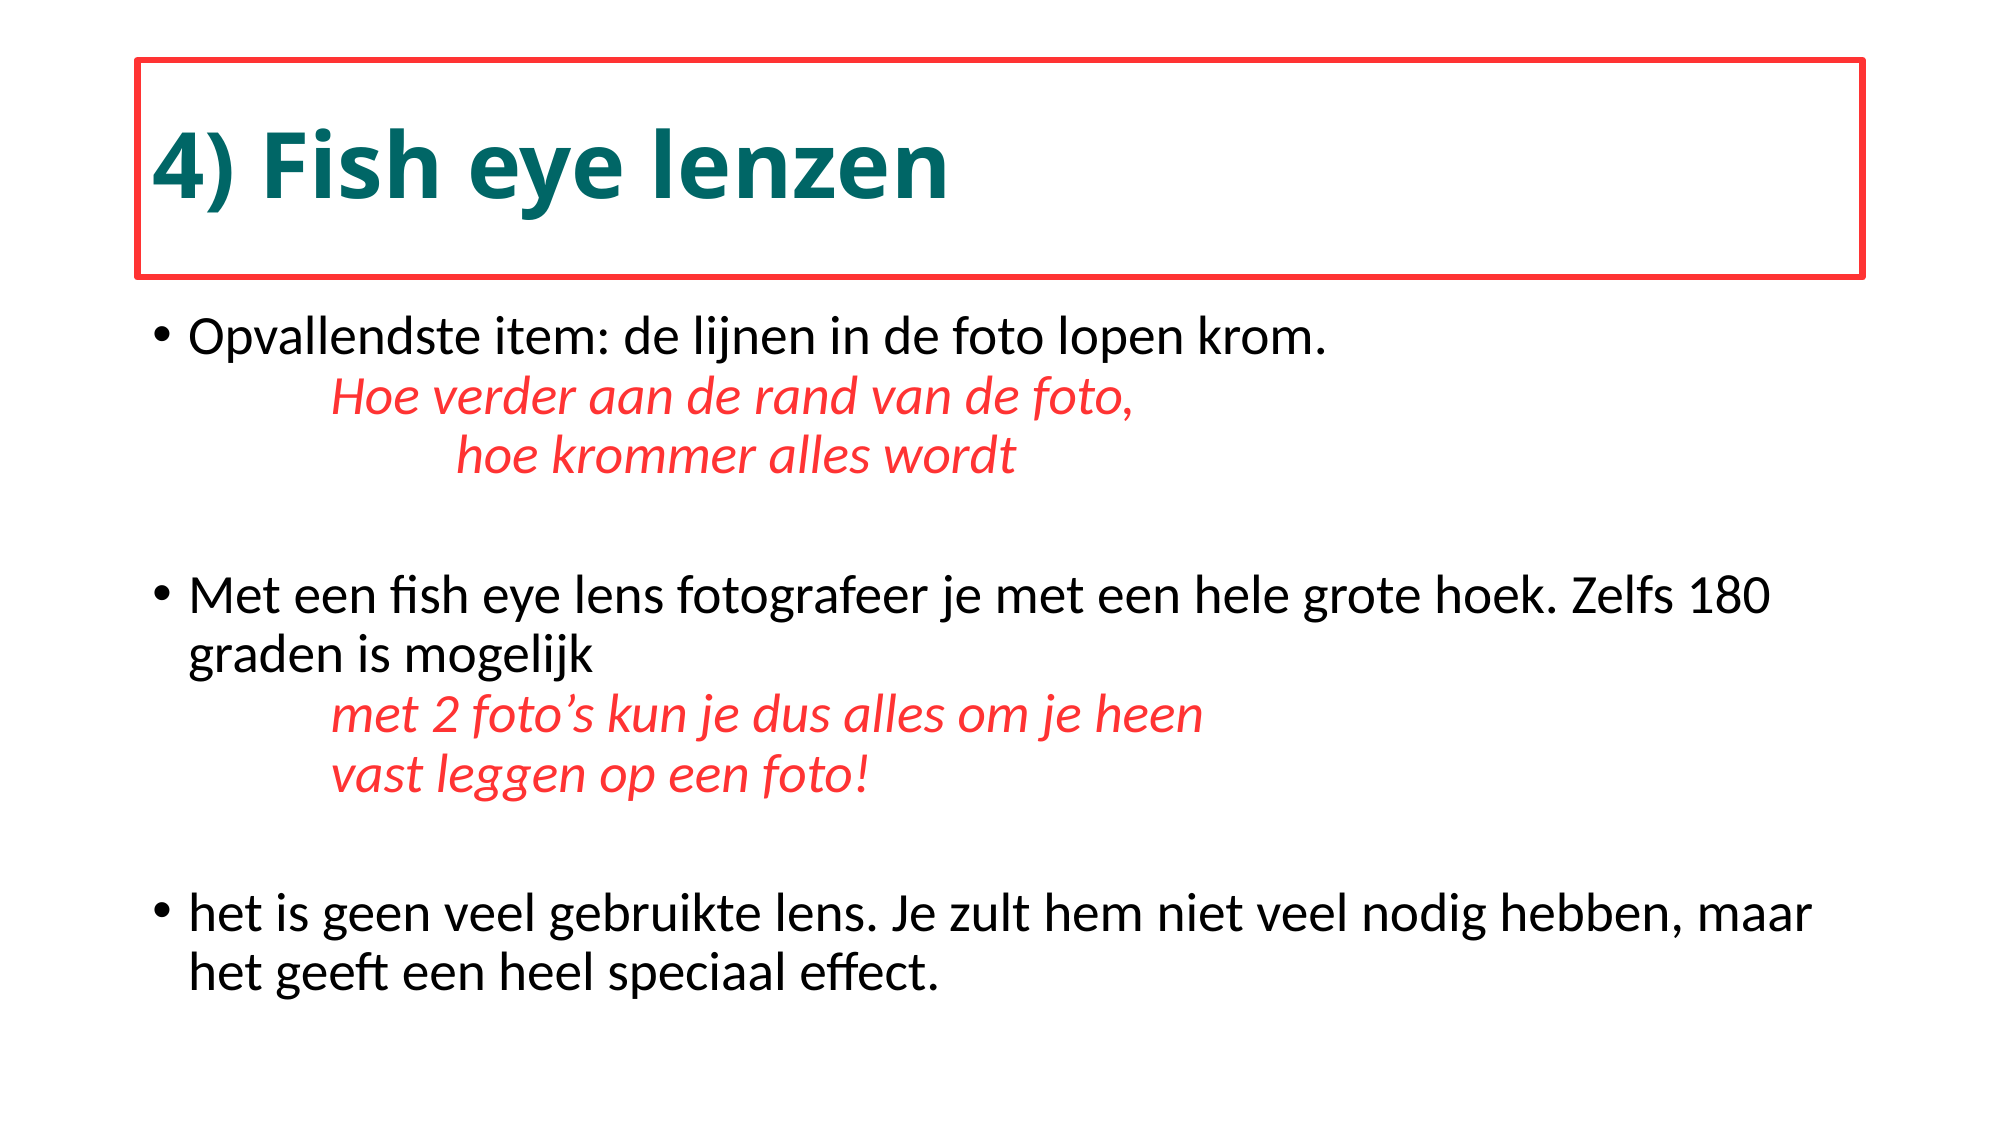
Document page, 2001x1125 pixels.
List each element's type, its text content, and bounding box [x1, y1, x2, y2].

title 4) Fish eye lenzen [137, 59, 1863, 278]
list Opvallendste item: de lijnen in de foto lopen krom. Hoe verder aan de rand van de foto, hoe krommer alles wordt Met een fish eye lens fotografeer je met een hele grote hoek. Zelfs 180 graden is mogelijk met 2 foto’s kun je dus alles om je heen vast leggen op een foto! het is geen veel gebruikte lens. Je zult hem niet veel nodig hebben, maar het geeft een heel speciaal effect. [137, 299, 1863, 1014]
